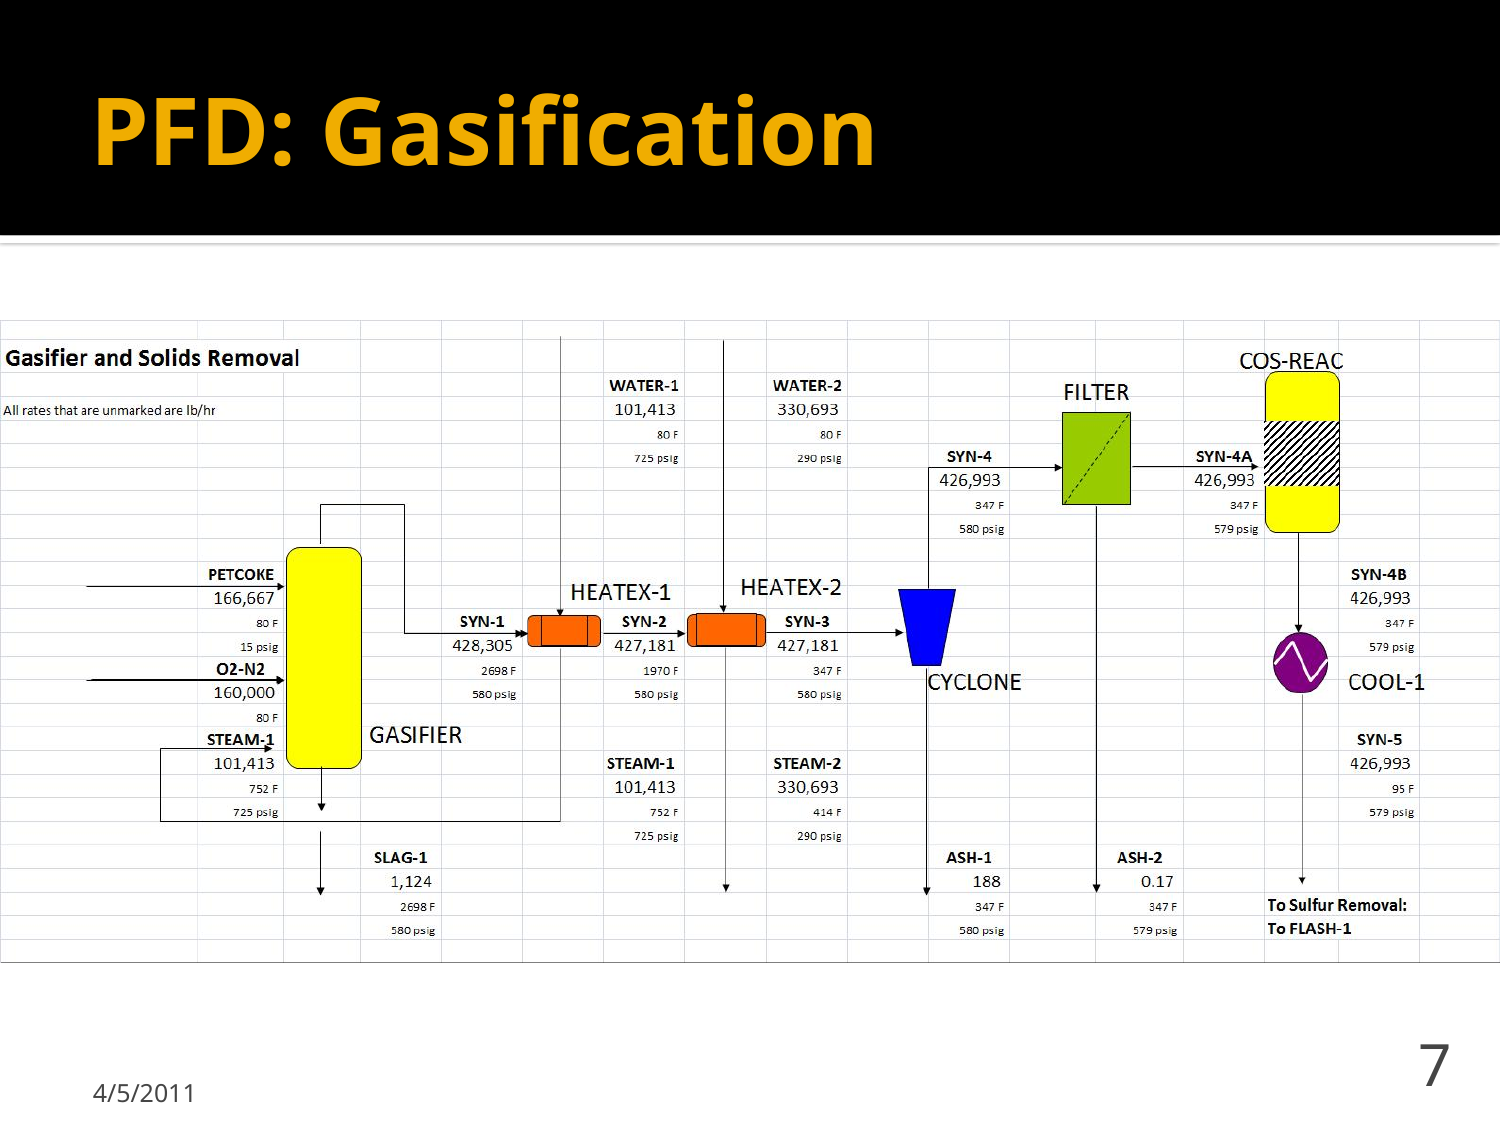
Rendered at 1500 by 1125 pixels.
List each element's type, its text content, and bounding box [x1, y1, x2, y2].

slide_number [75, 1062, 425, 1108]
picture [0, 320, 1500, 963]
title PFD: Gasification [75, 25, 1425, 231]
slide_number 7 [1345, 1062, 1467, 1108]
